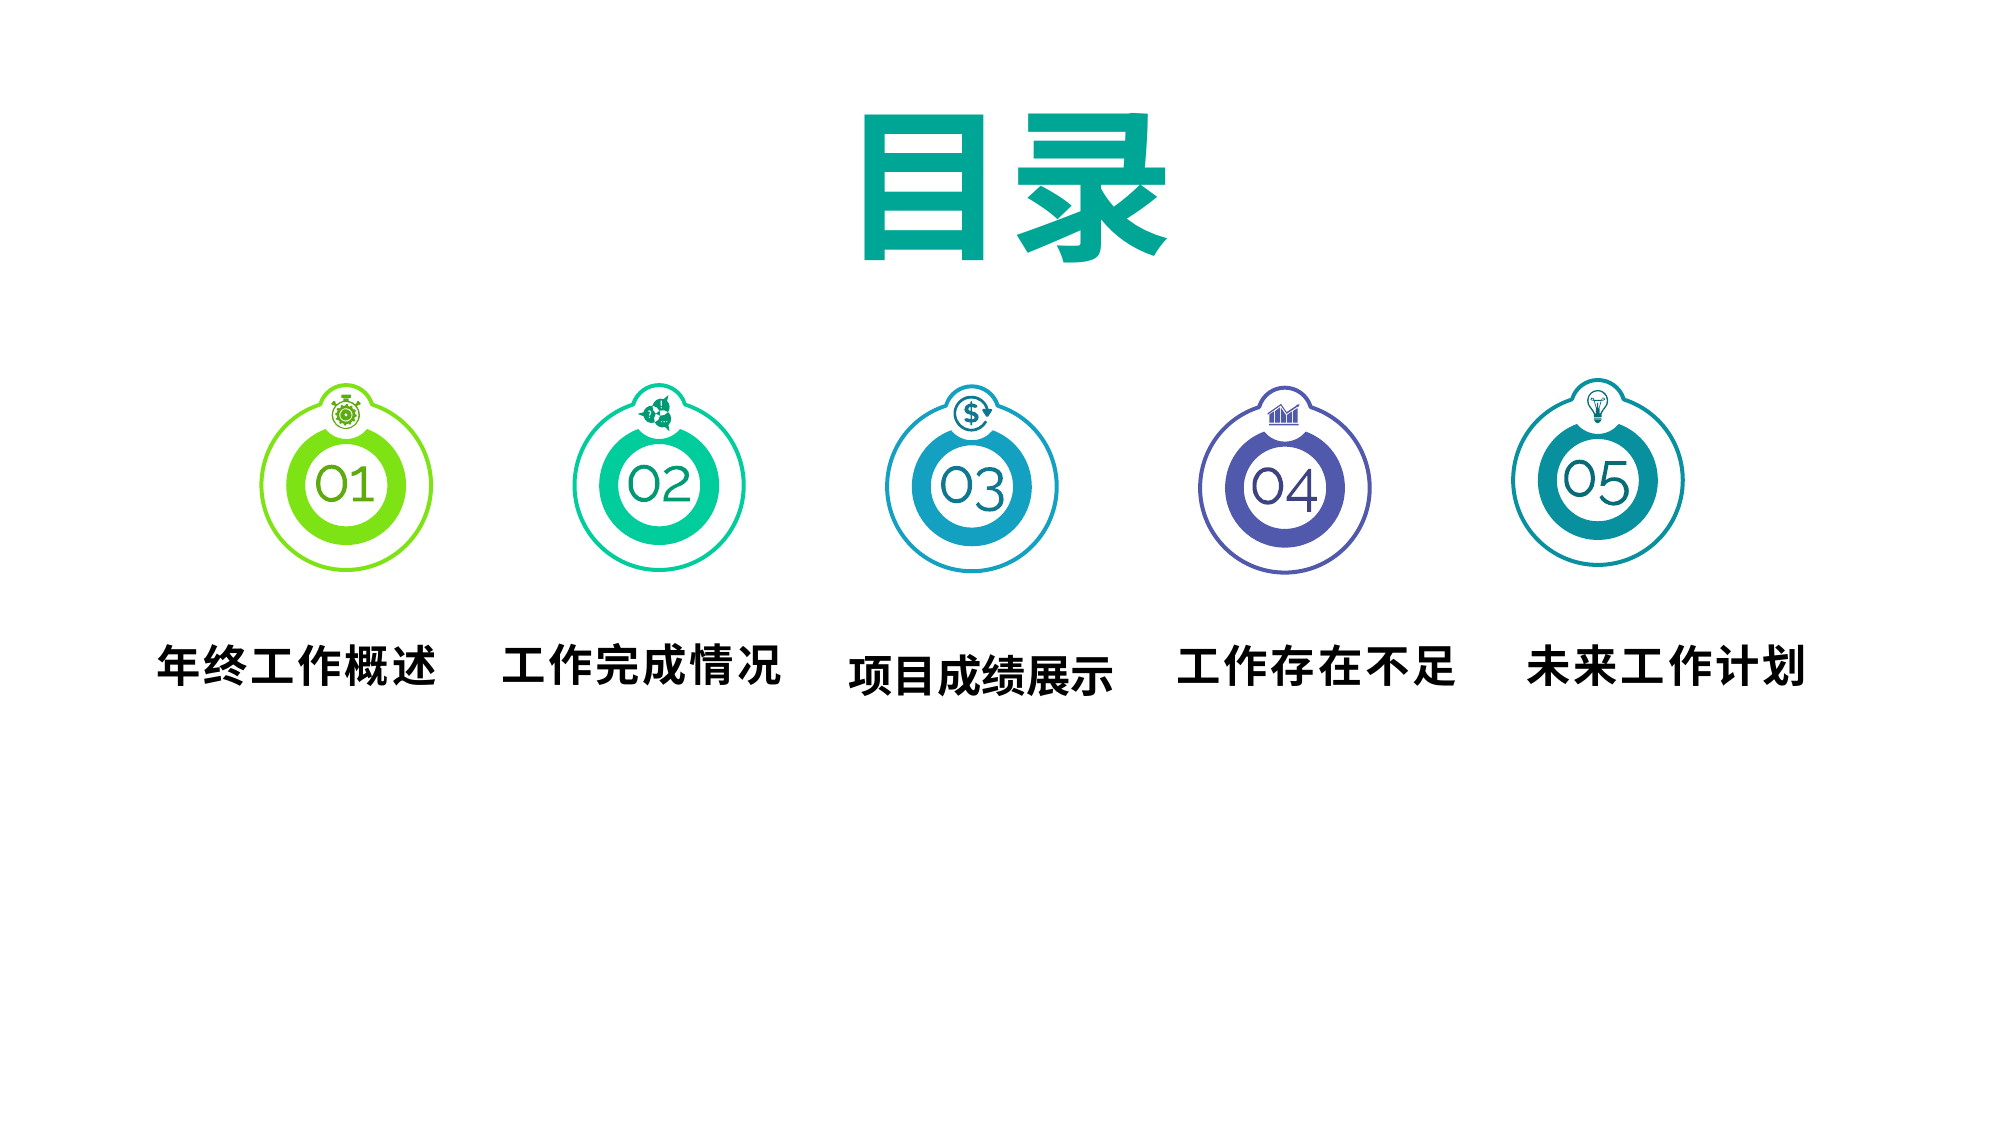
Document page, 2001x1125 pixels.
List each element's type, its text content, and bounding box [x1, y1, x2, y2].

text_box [572, 383, 746, 572]
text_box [885, 384, 1059, 574]
text_box 未来工作计划 [1489, 632, 1845, 696]
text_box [259, 383, 434, 572]
text_box 工作存在不足 [1163, 632, 1489, 696]
text_box 年终工作概述 [119, 632, 463, 696]
text_box 工作完成情况 [463, 632, 807, 696]
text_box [1198, 385, 1372, 575]
text_box 目录 [826, 73, 1348, 289]
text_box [1511, 377, 1685, 567]
text_box 项目成绩展示 [807, 632, 1163, 707]
